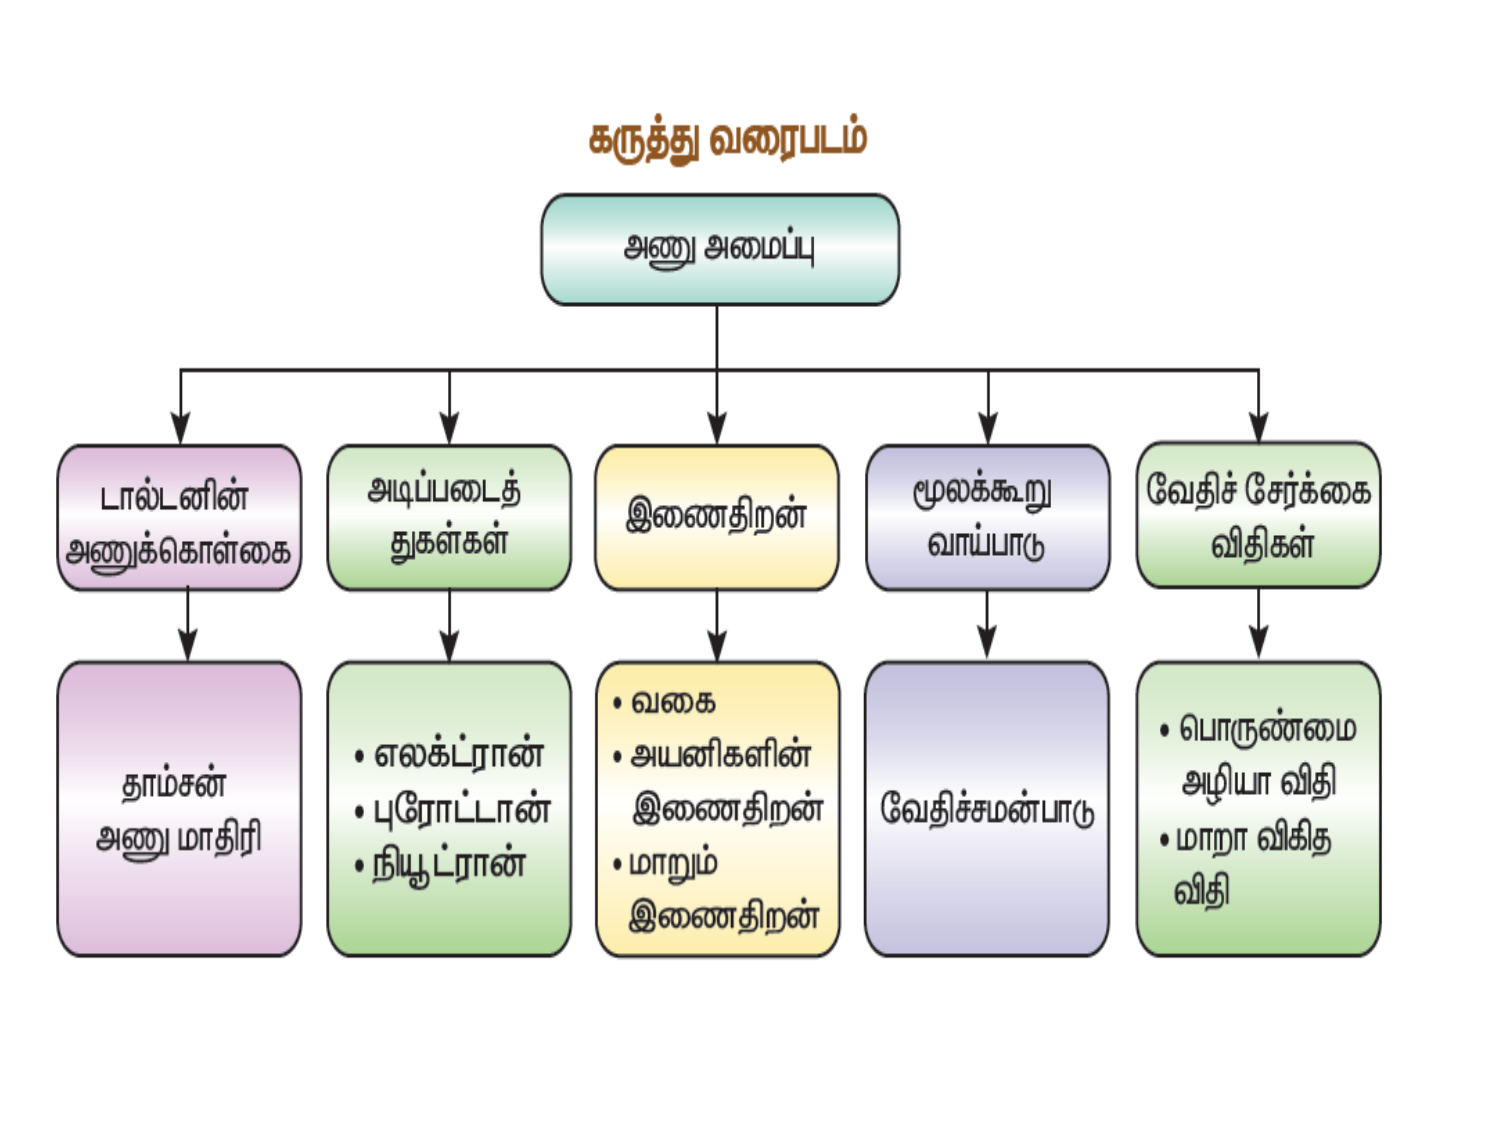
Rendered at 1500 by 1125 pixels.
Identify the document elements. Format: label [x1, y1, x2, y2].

list [37, 62, 1426, 1001]
